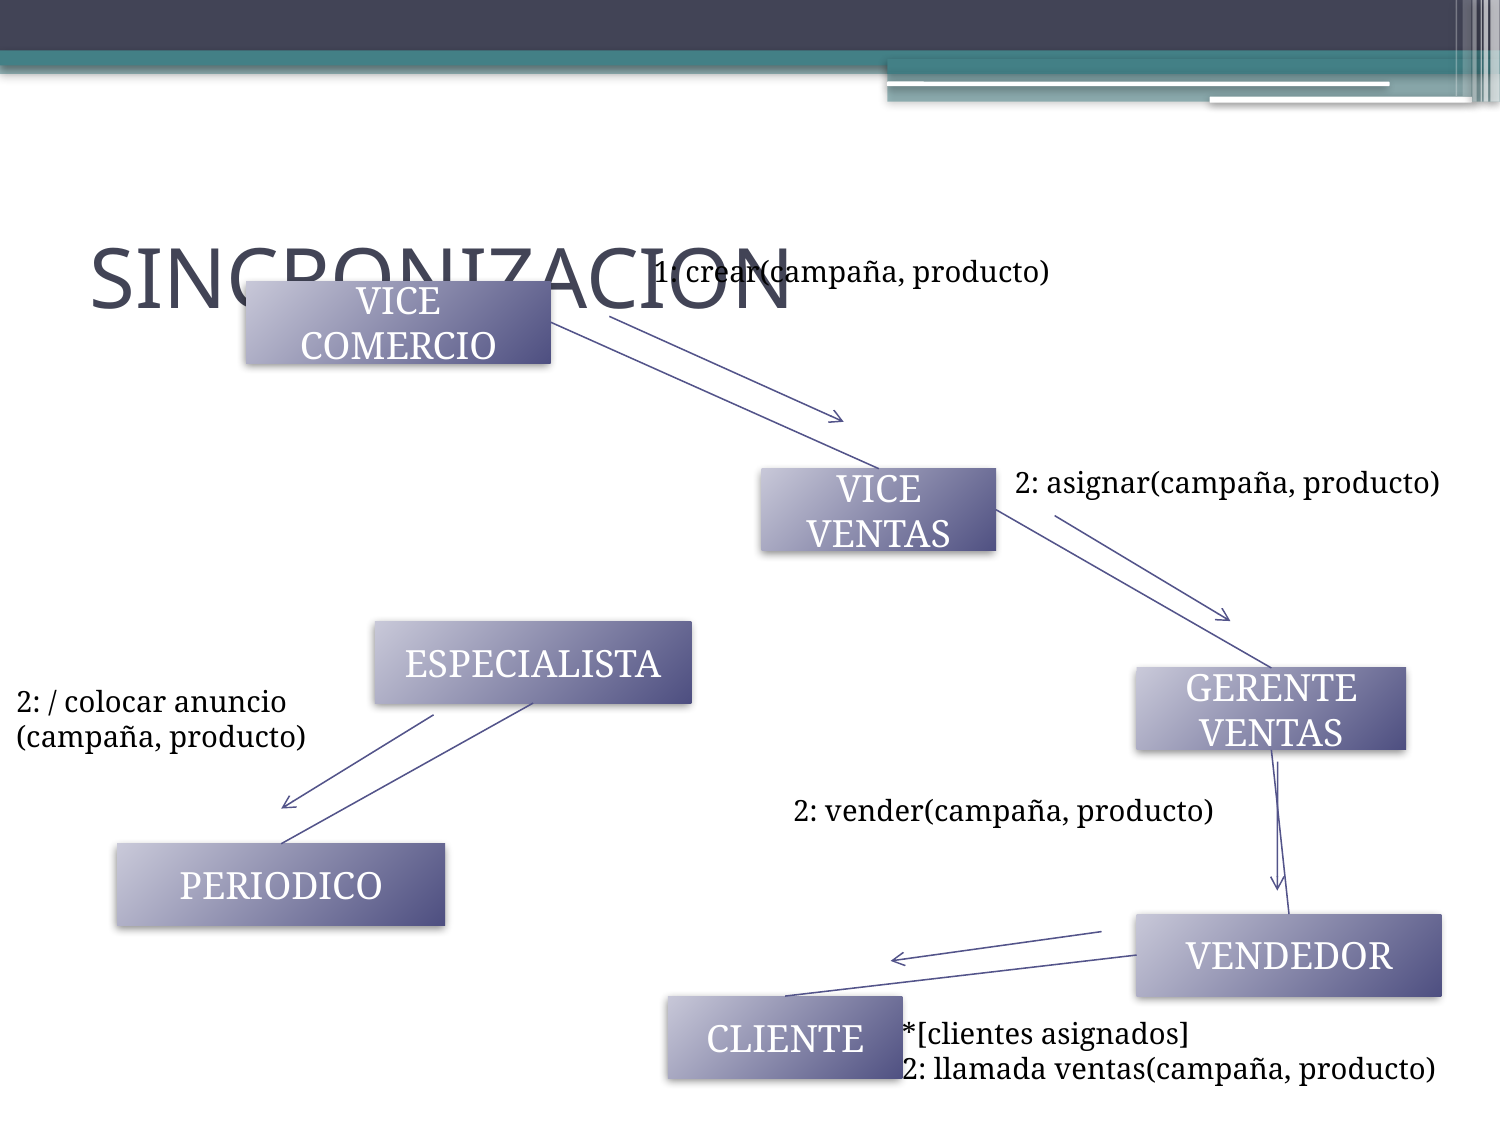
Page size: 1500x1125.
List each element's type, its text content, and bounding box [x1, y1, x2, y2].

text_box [890, 931, 1102, 962]
text_box GERENTE VENTAS [1136, 667, 1407, 750]
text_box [336, 647, 478, 900]
text_box CLIENTE [667, 996, 887, 1079]
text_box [609, 316, 844, 423]
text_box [1197, 822, 1363, 841]
text_box 1: crear(campaña, producto) [638, 246, 1095, 296]
text_box 2: asignar(campaña, producto) [999, 456, 1486, 507]
text_box VENDEDOR [1136, 914, 1442, 997]
title SINCRONIZACION [75, 187, 1425, 363]
text_box VICE VENTAS [761, 468, 997, 551]
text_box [1054, 515, 1231, 622]
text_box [280, 714, 434, 809]
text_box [995, 509, 1272, 669]
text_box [550, 321, 880, 469]
text_box 2: / colocar anuncio (campaña, producto) [1, 676, 329, 761]
text_box 2: vender(campaña, producto) [778, 785, 1260, 835]
text_box PERIODICO [117, 843, 446, 926]
text_box VICE COMERCIO [246, 281, 551, 364]
text_box ESPECIALISTA [374, 621, 692, 704]
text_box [784, 954, 1137, 997]
text_box *[clientes asignados] 2: llamada ventas(campaña, producto) [887, 1007, 1482, 1093]
